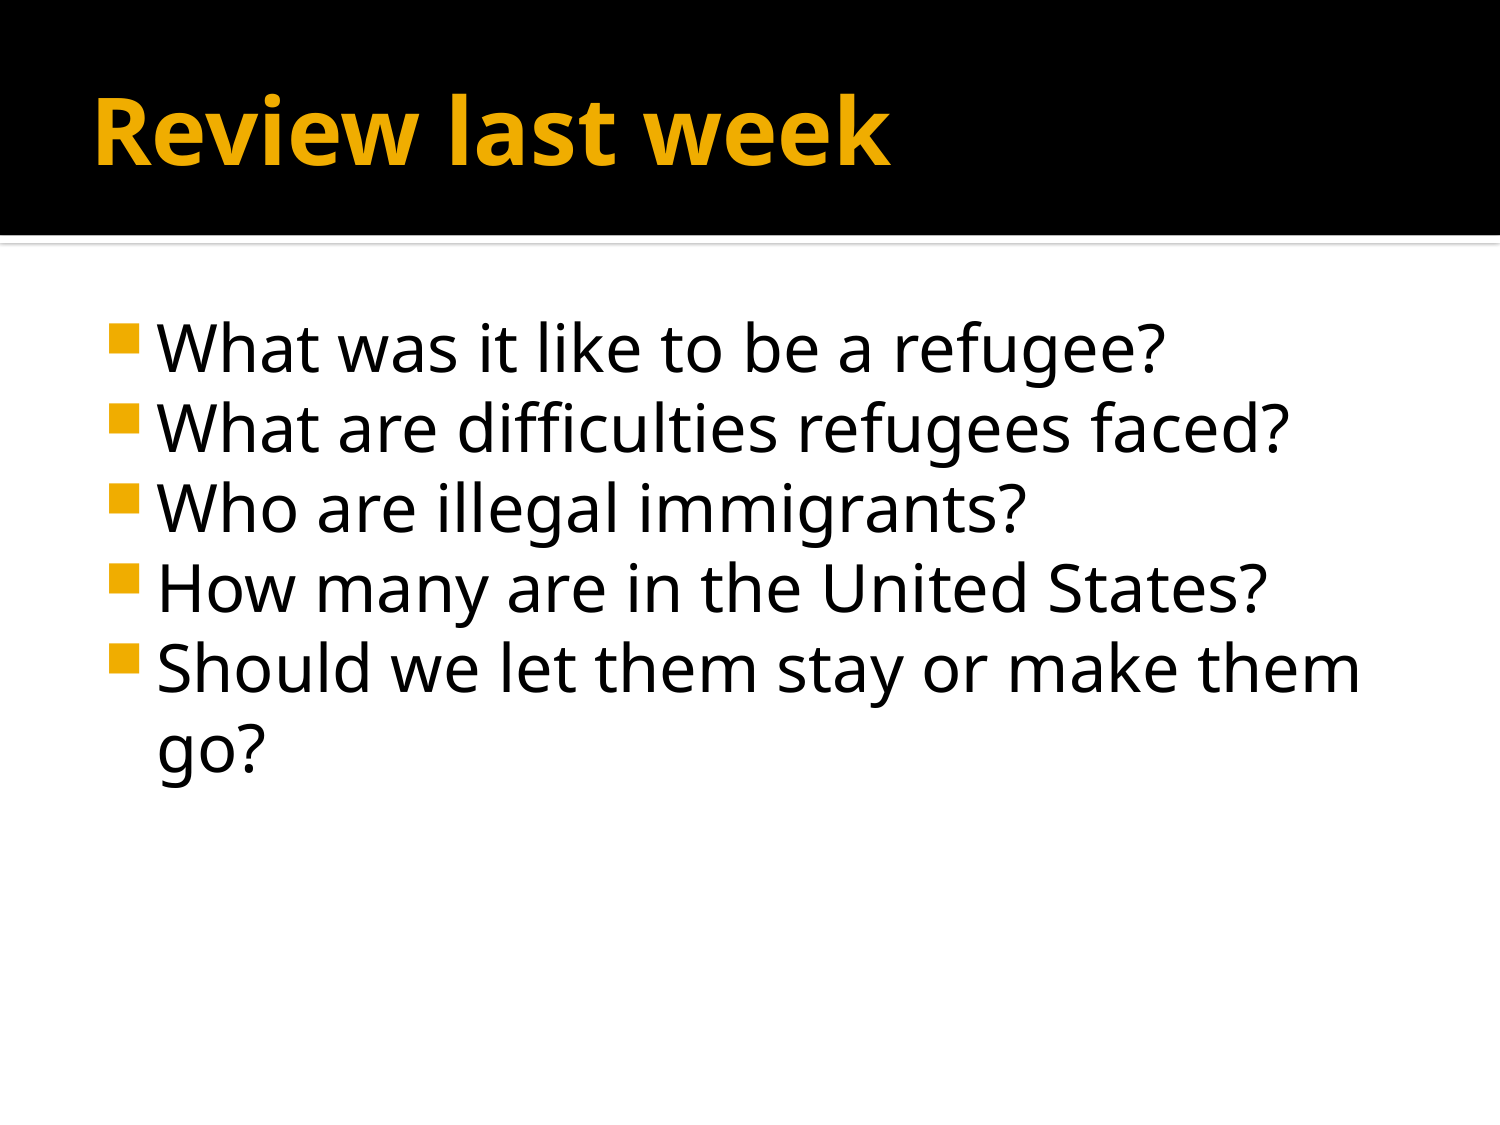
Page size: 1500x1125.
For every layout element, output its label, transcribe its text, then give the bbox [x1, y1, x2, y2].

list What was it like to be a refugee? What are difficulties refugees faced? Who are illegal immigrants? How many are in the United States? Should we let them stay or make them go? [75, 291, 1425, 1050]
title Review last week [75, 25, 1425, 231]
